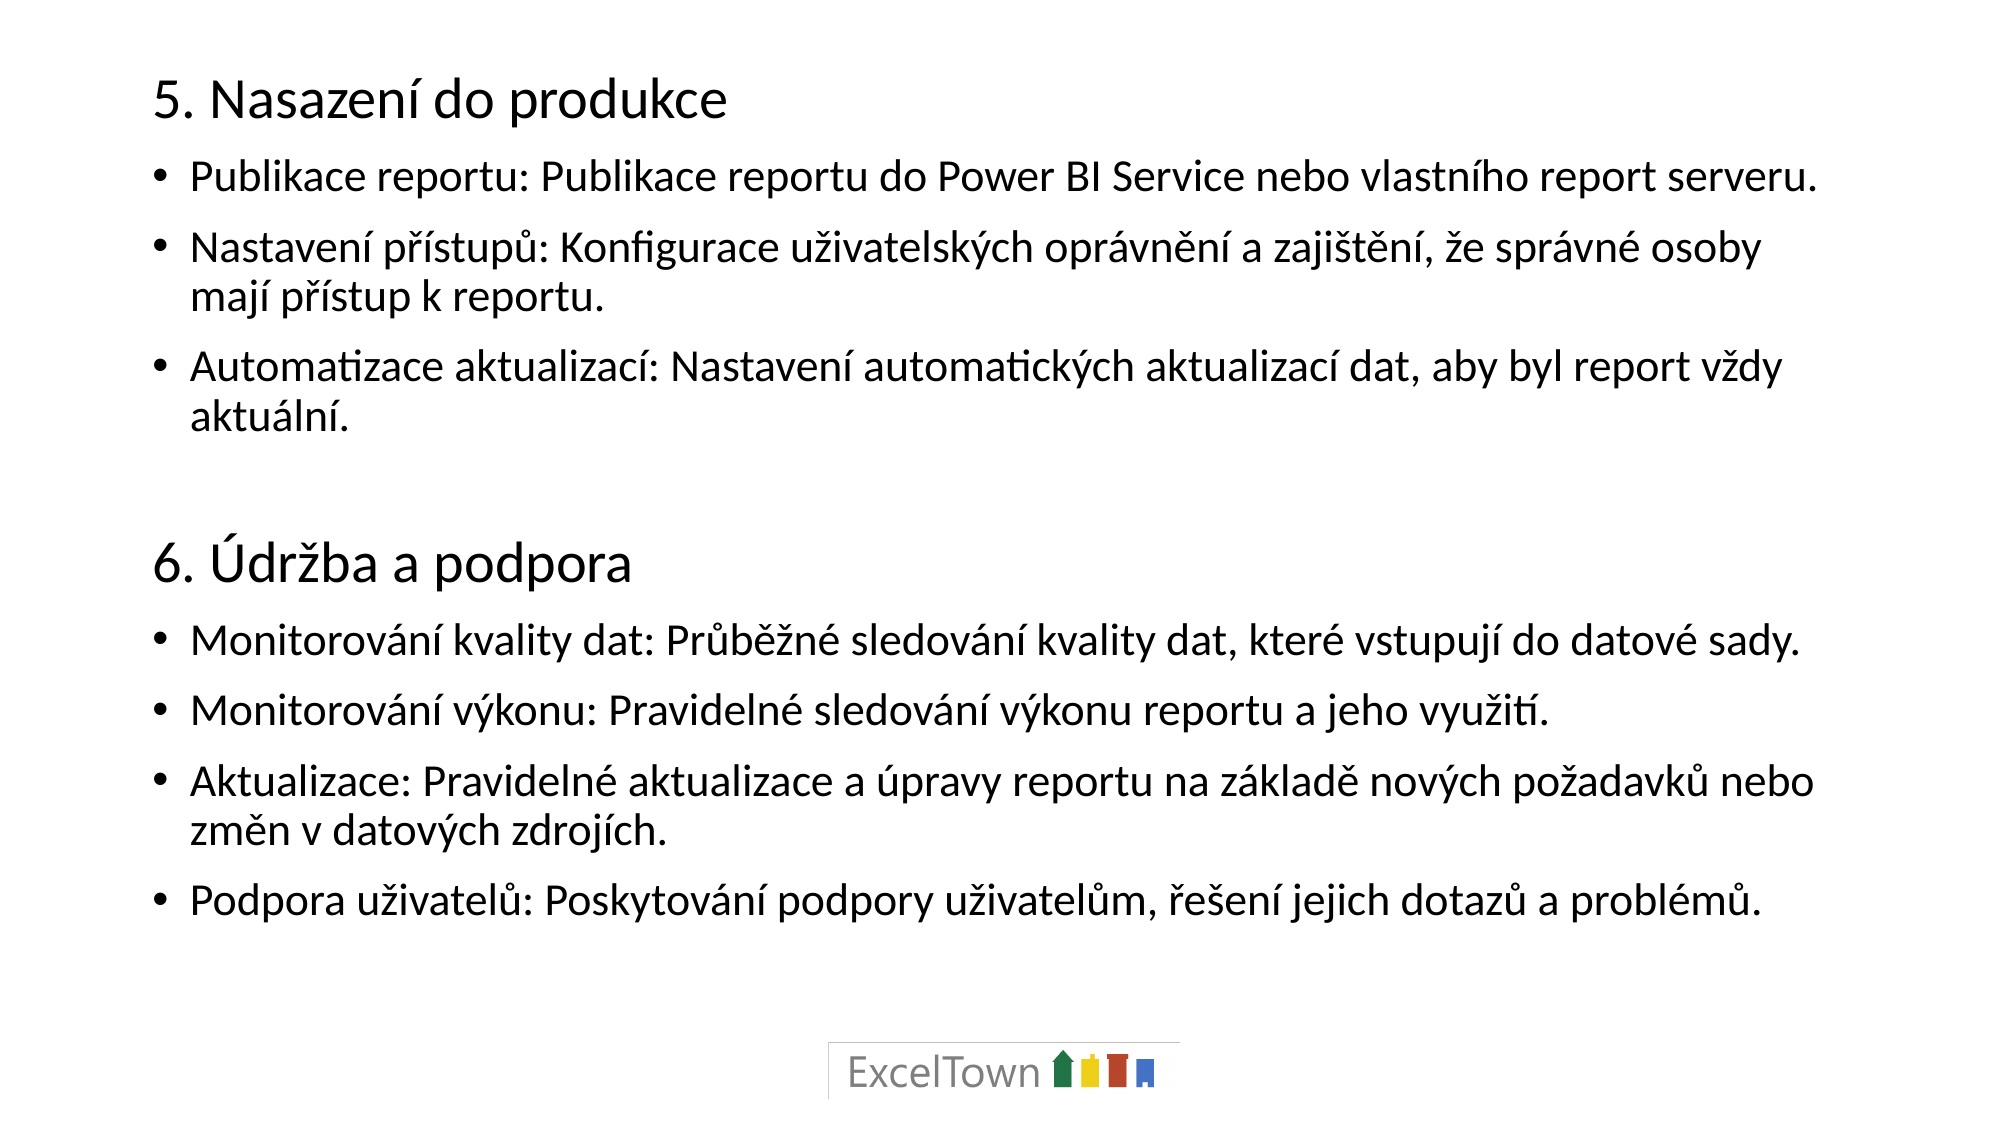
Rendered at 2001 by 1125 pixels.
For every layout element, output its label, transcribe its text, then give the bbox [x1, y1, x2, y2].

picture [701, 1031, 1213, 1123]
list 5. Nasazení do produkce Publikace reportu: Publikace reportu do Power BI Service nebo vlastního report serveru. Nastavení přístupů: Konfigurace uživatelských oprávnění a zajištění, že správné osoby mají přístup k reportu. Automatizace aktualizací: Nastavení automatických aktualizací dat, aby byl report vždy aktuální. 6. Údržba a podpora Monitorování kvality dat: Průběžné sledování kvality dat, které vstupují do datové sady. Monitorování výkonu: Pravidelné sledování výkonu reportu a jeho využití. Aktualizace: Pravidelné aktualizace a úpravy reportu na základě nových požadavků nebo změn v datových zdrojích. Podpora uživatelů: Poskytování podpory uživatelům, řešení jejich dotazů a problémů. [137, 61, 1863, 1014]
